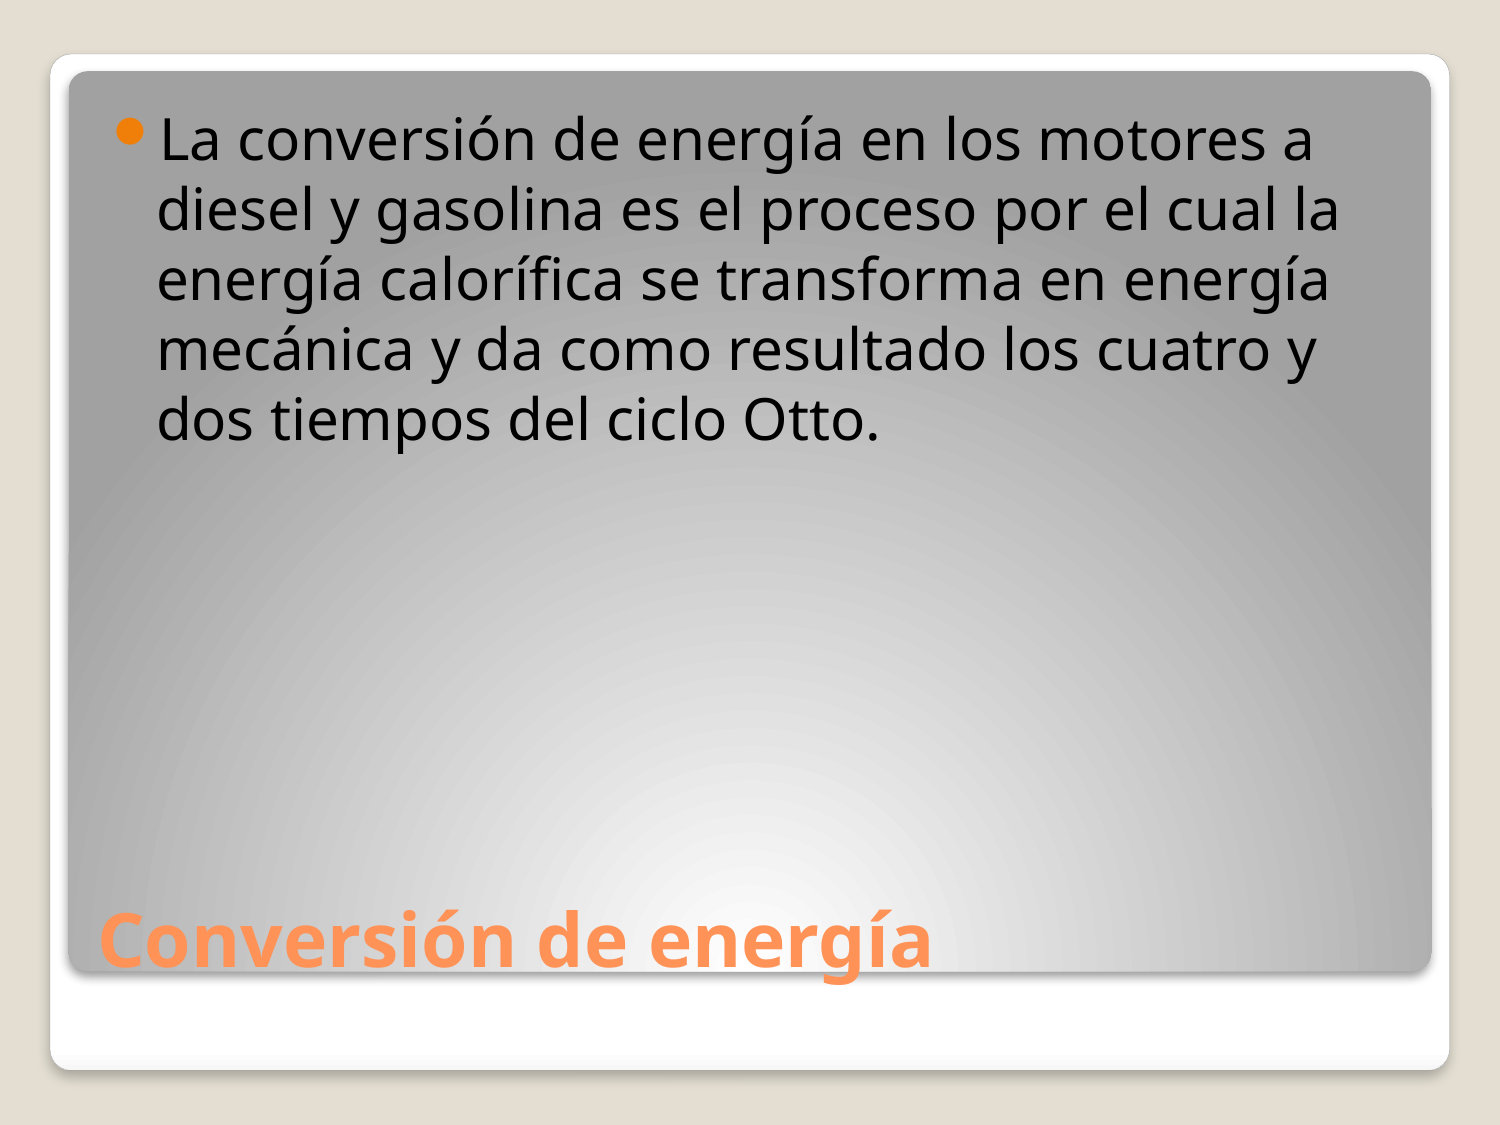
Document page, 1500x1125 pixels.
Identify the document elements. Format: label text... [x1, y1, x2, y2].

title Conversión de energía [82, 817, 1425, 990]
list La conversión de energía en los motores a diesel y gasolina es el proceso por el cual la energía calorífica se transforma en energía mecánica y da como resultado los cuatro y dos tiempos del ciclo Otto. [82, 86, 1425, 774]
